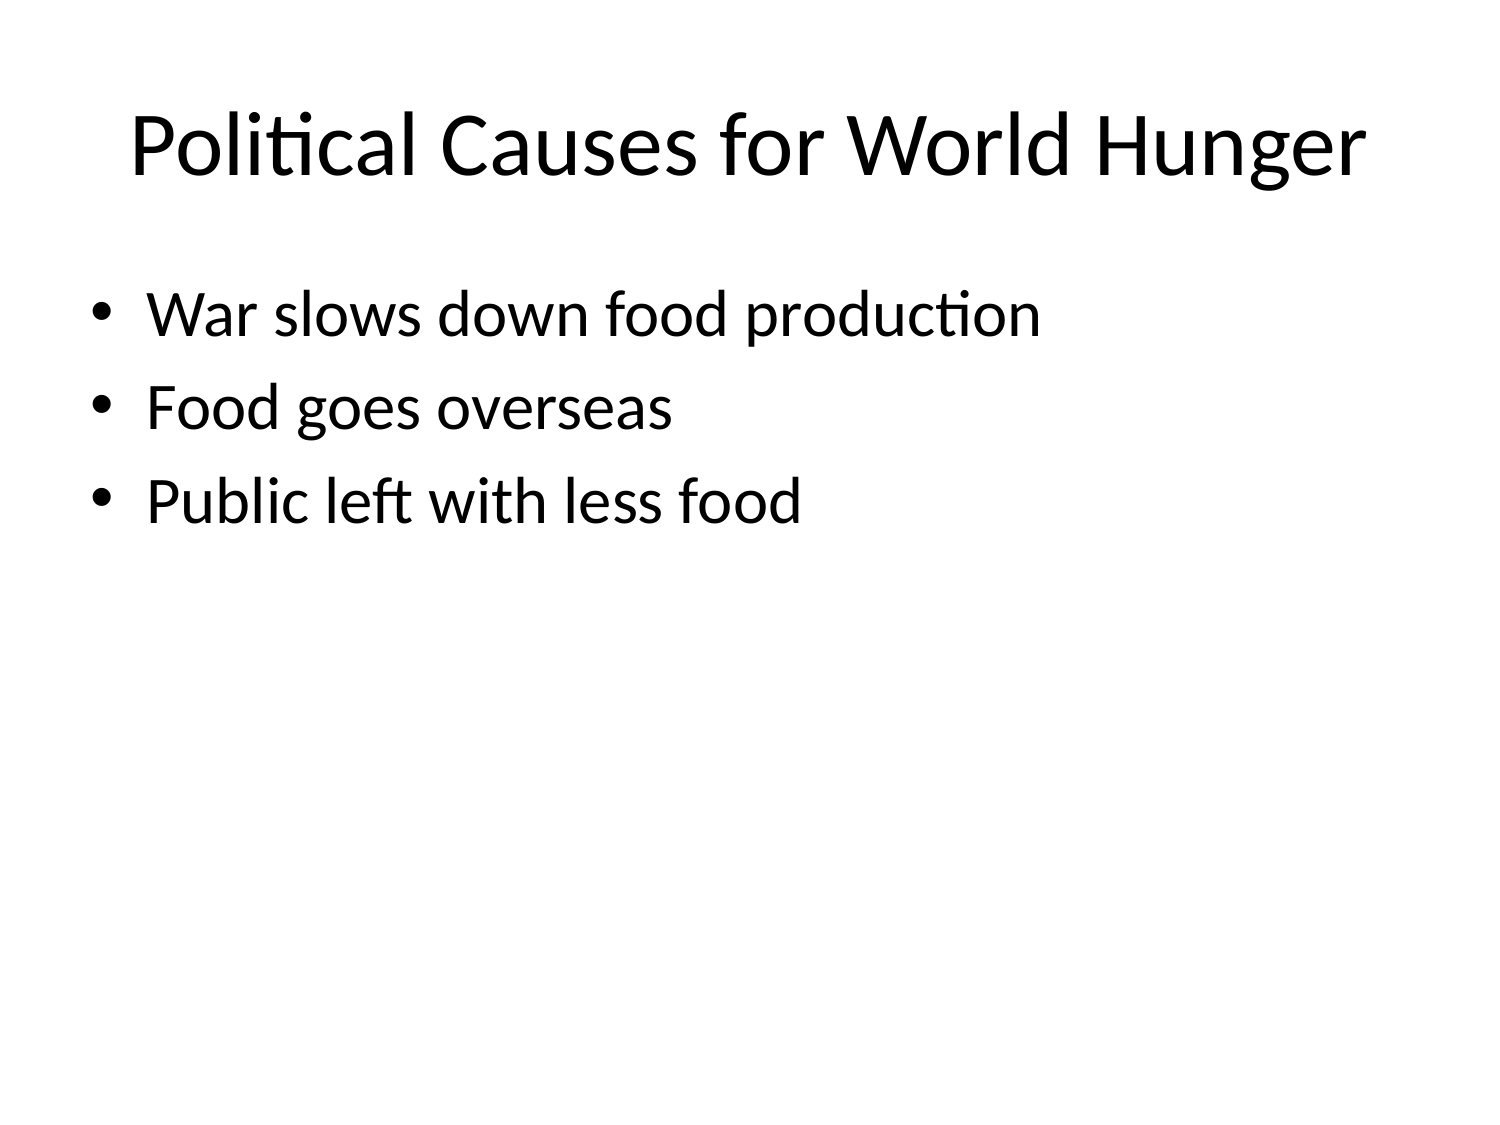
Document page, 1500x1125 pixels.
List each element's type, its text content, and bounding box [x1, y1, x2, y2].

list War slows down food production Food goes overseas Public left with less food [75, 262, 1425, 1005]
title Political Causes for World Hunger [75, 45, 1425, 233]
